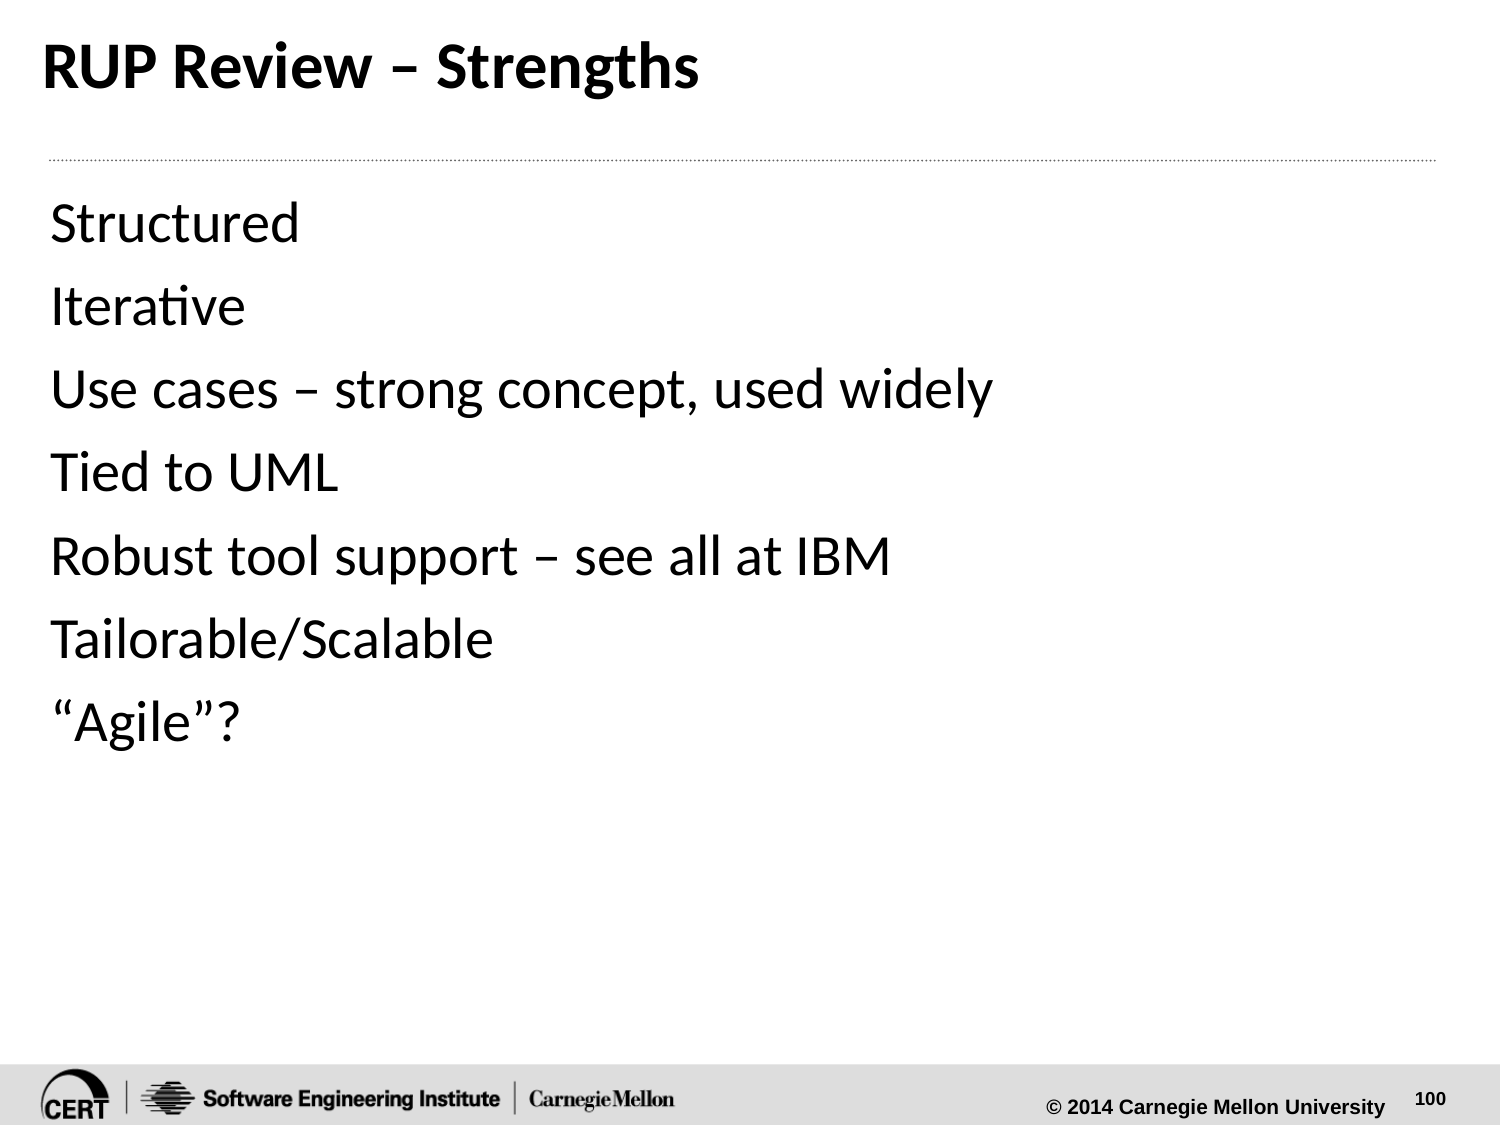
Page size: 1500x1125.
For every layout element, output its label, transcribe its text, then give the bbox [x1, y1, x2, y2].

title RUP Review – Strengths [42, 37, 1434, 155]
list Structured Iterative Use cases – strong concept, used widely Tied to UML Robust tool support – see all at IBM Tailorable/Scalable “Agile”? [49, 187, 1438, 1001]
picture [24, 1065, 688, 1125]
